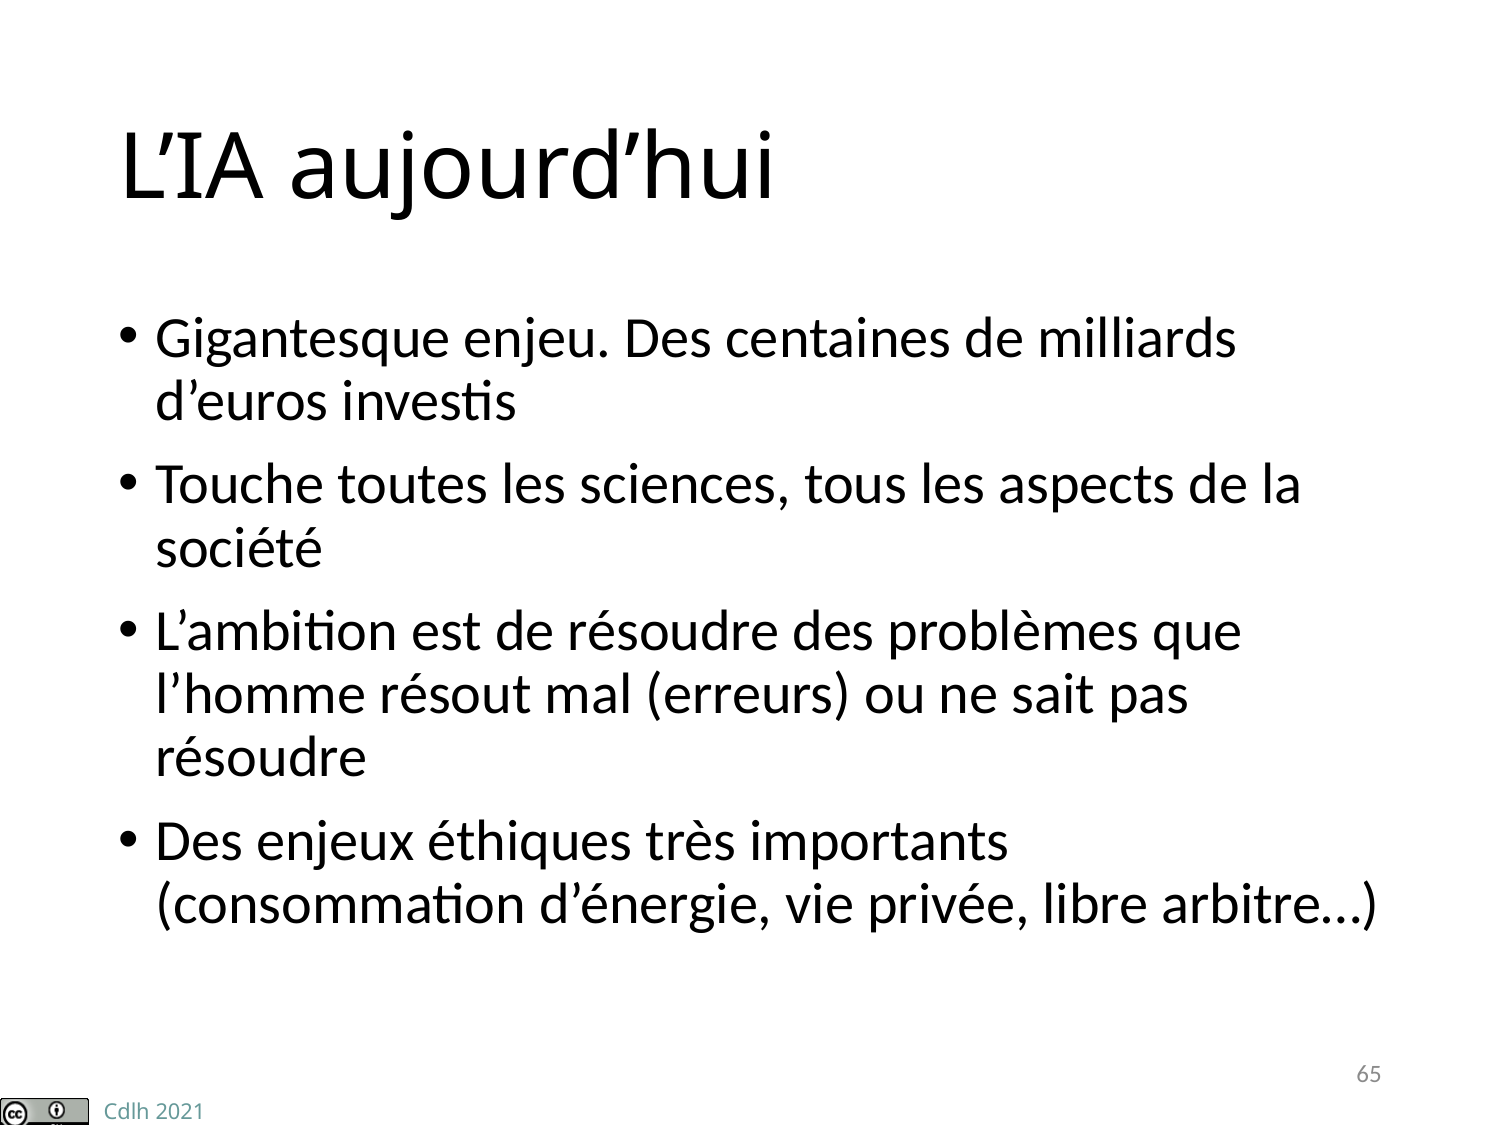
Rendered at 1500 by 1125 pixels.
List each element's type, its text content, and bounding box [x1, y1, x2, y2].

title L’IA aujourd’hui [103, 59, 1397, 278]
slide_number 65 [1059, 1042, 1397, 1103]
picture [0, 1098, 89, 1125]
list Gigantesque enjeu. Des centaines de milliards d’euros investis Touche toutes les sciences, tous les aspects de la société L’ambition est de résoudre des problèmes que l’homme résout mal (erreurs) ou ne sait pas résoudre Des enjeux éthiques très importants (consommation d’énergie, vie privée, libre arbitre…) [103, 299, 1397, 1014]
